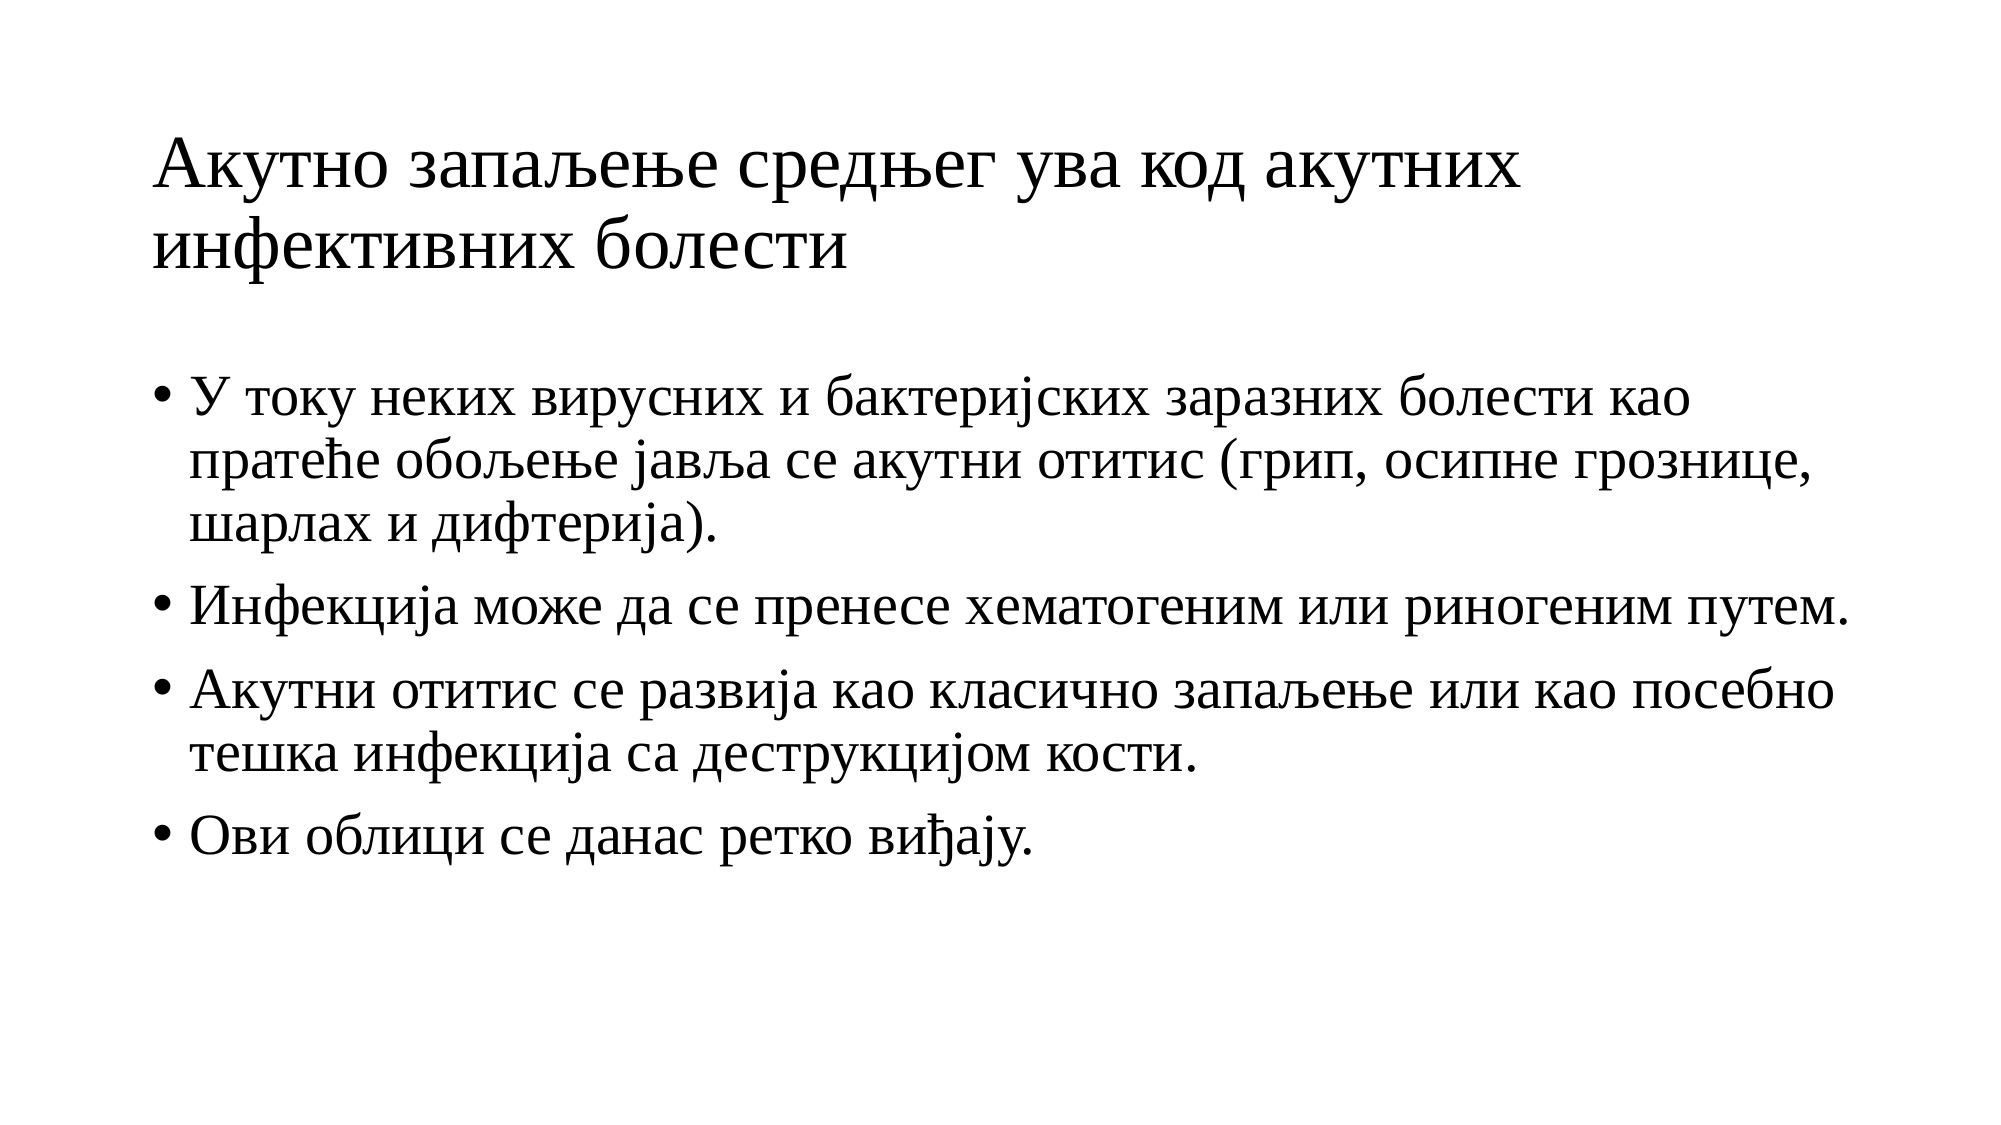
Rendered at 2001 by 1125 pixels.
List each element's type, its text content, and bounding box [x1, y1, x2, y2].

list У току неких вирусних и бактеријских заразних болести као пратеће обољење јавља се акутни отитис (грип, осипне грознице, шарлах и дифтерија). Инфекција може да се пренесе хематогеним или риногеним путем. Акутни отитис се развија као класично запаљење или као посебно тешка инфекција са деструкцијом кости. Ови облици се данас ретко виђају. [137, 357, 1881, 909]
title Акутно запаљење средњег ува код акутних инфективних болести [137, 94, 1863, 313]
